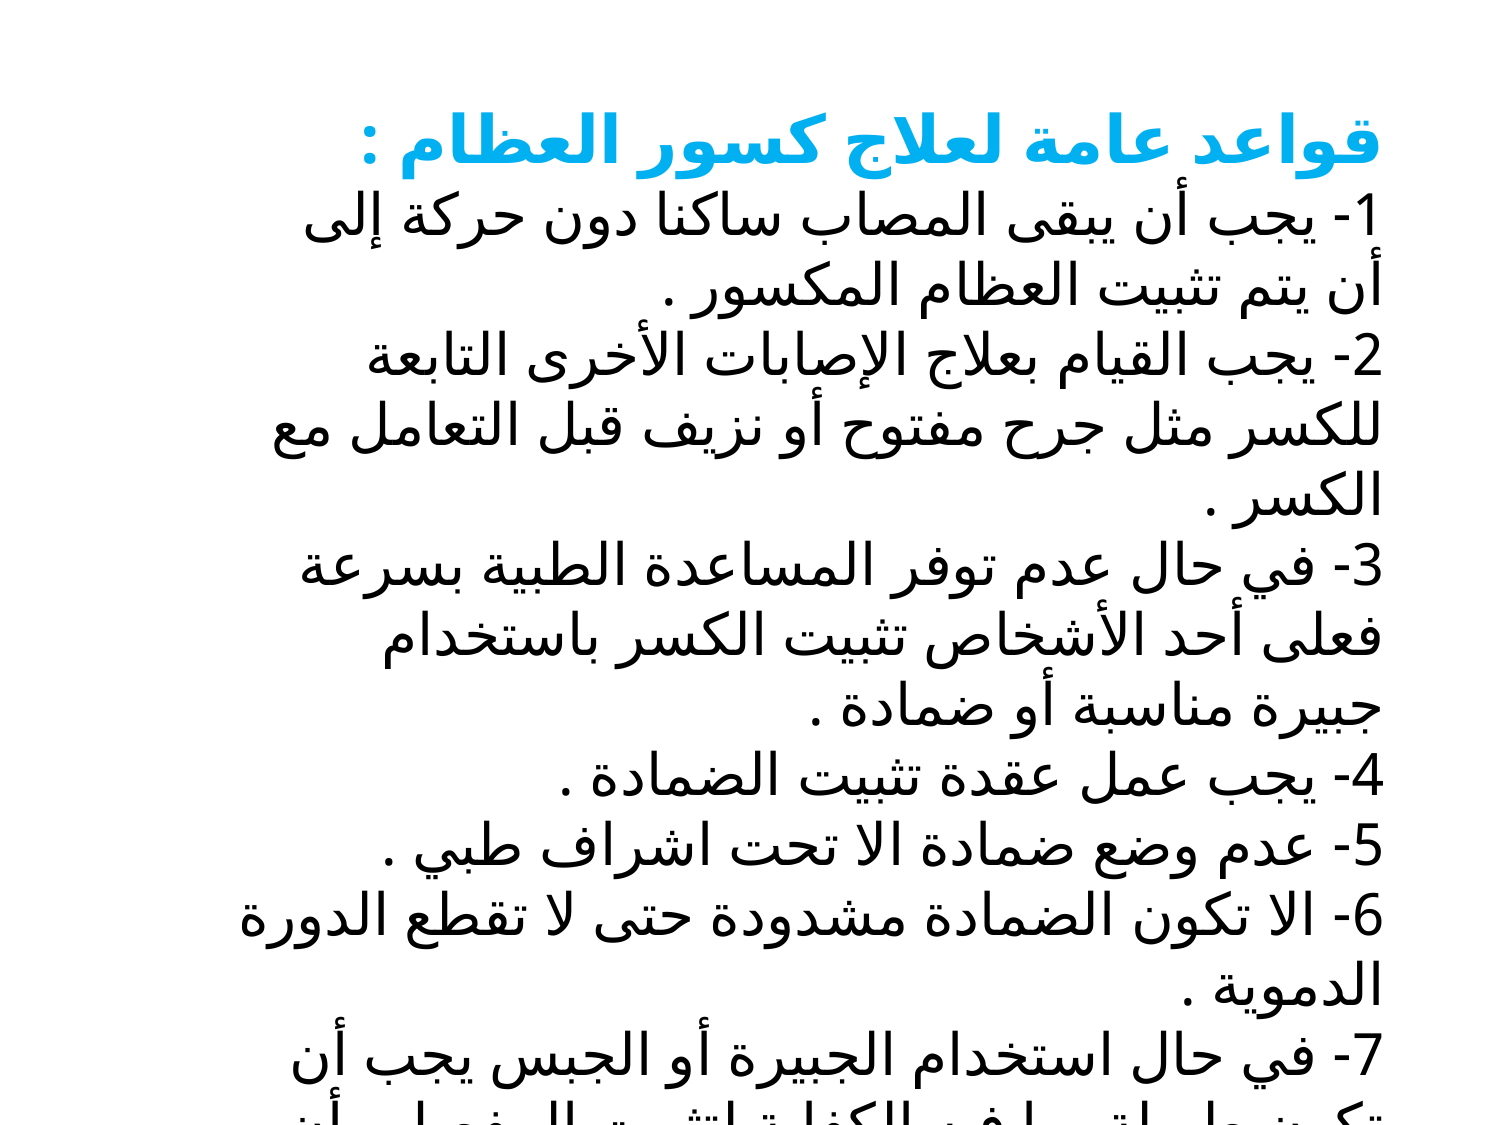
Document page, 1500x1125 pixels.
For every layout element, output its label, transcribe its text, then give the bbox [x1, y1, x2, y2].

text_box قواعد عامة لعلاج كسور العظام : 1- يجب أن يبقى المصاب ساكنا دون حركة إلى أن يتم تثبيت العظام المكسور . 2- يجب القيام بعلاج الإصابات الأخرى التابعة للكسر مثل جرح مفتوح أو نزيف قبل التعامل مع الكسر . 3- في حال عدم توفر المساعدة الطبية بسرعة فعلى أحد الأشخاص تثبيت الكسر باستخدام جبيرة مناسبة أو ضمادة . 4- يجب عمل عقدة تثبيت الضمادة . 5- عدم وضع ضمادة الا تحت اشراف طبي . 6- الا تكون الضمادة مشدودة حتى لا تقطع الدورة الدموية . 7- في حال استخدام الجبيرة أو الجبس يجب أن تكون طويلة بما فيه الكفاية لتثبيت المفصل وأن تكون ثابتة ومبطنة [218, 90, 1400, 1125]
